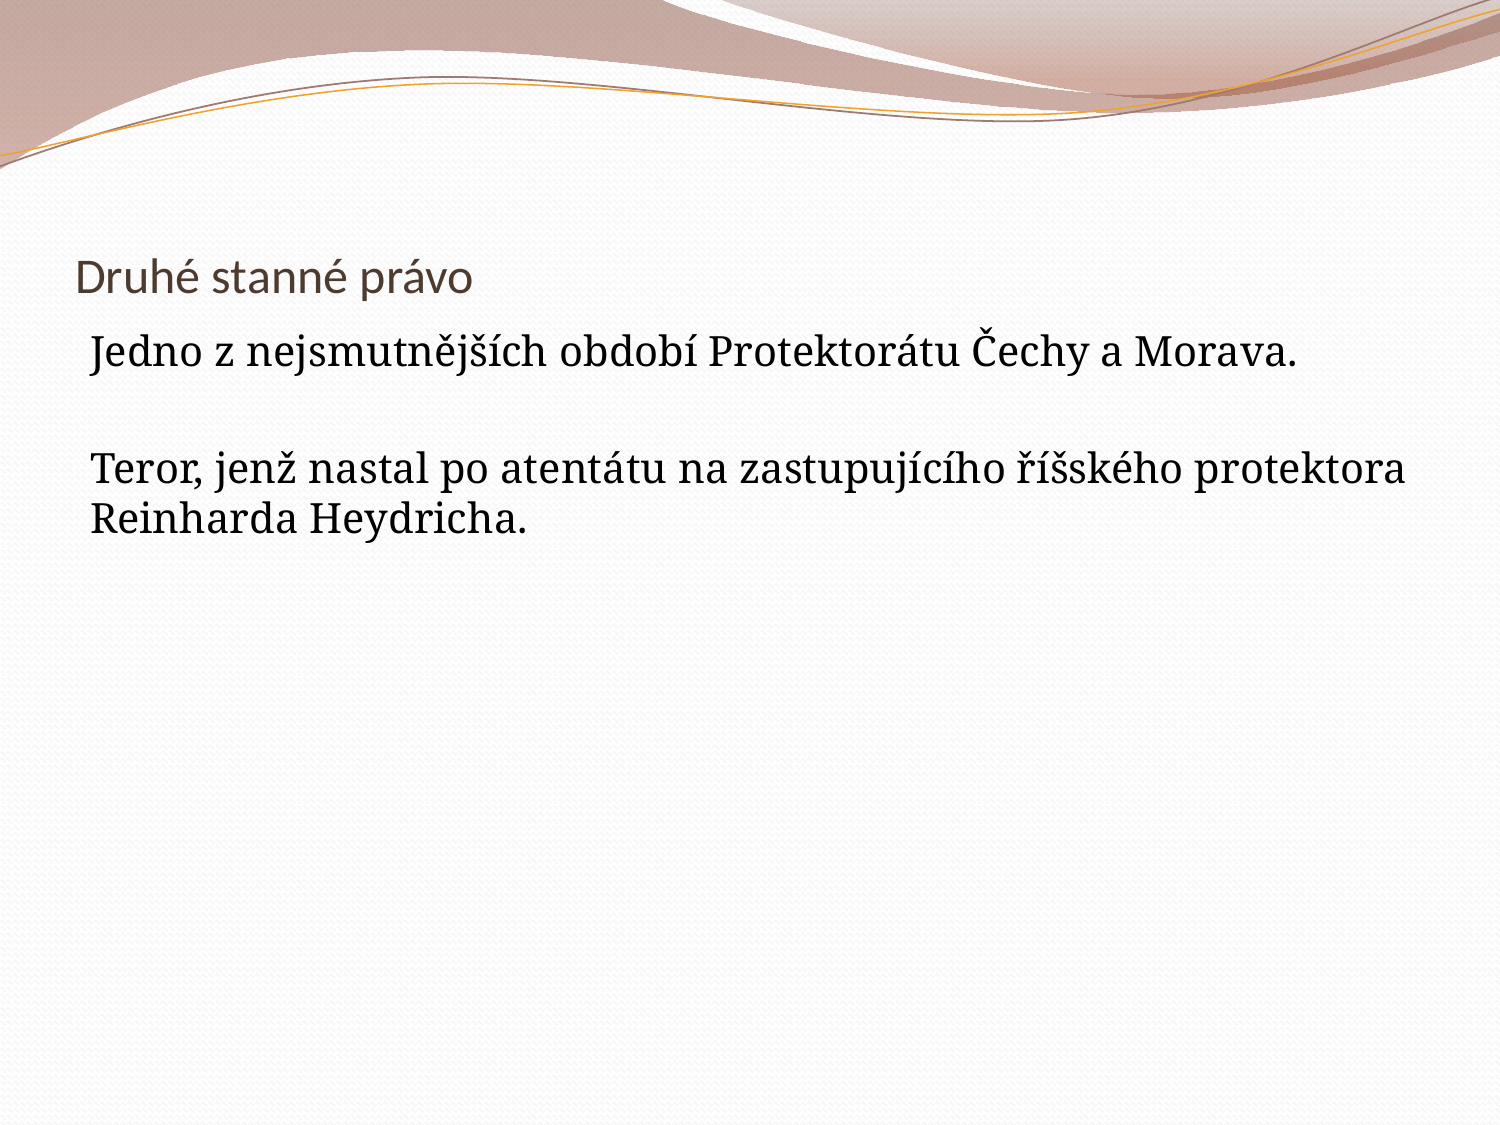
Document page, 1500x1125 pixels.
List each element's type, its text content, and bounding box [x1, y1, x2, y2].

list Jedno z nejsmutnějších období Protektorátu Čechy a Morava. Teror, jenž nastal po atentátu na zastupujícího říšského protektora Reinharda Heydricha. [74, 317, 1426, 1038]
title Druhé stanné právo [74, 115, 1426, 304]
